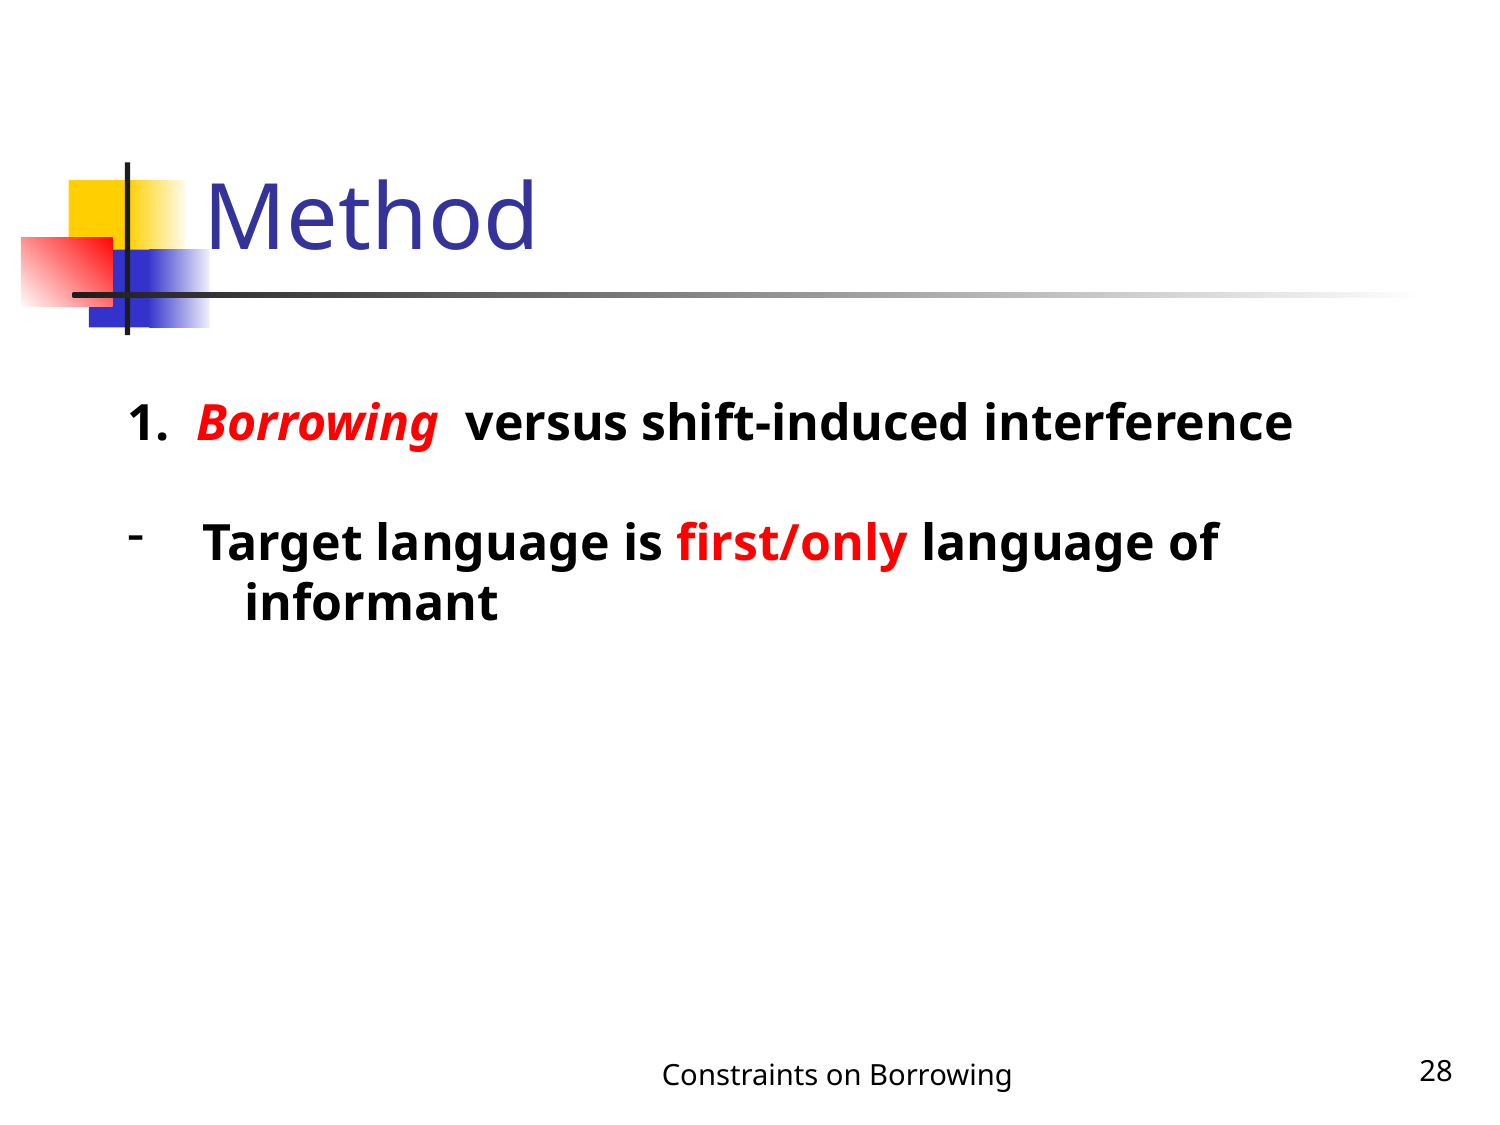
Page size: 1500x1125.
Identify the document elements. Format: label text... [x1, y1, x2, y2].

slide_number 28 [1154, 1023, 1468, 1100]
footer Constraints on Borrowing [599, 1023, 1076, 1100]
title Method [188, 34, 1468, 276]
text_box 1. Borrowing versus shift-induced interference Target language is first/only language of informant [112, 383, 1388, 638]
